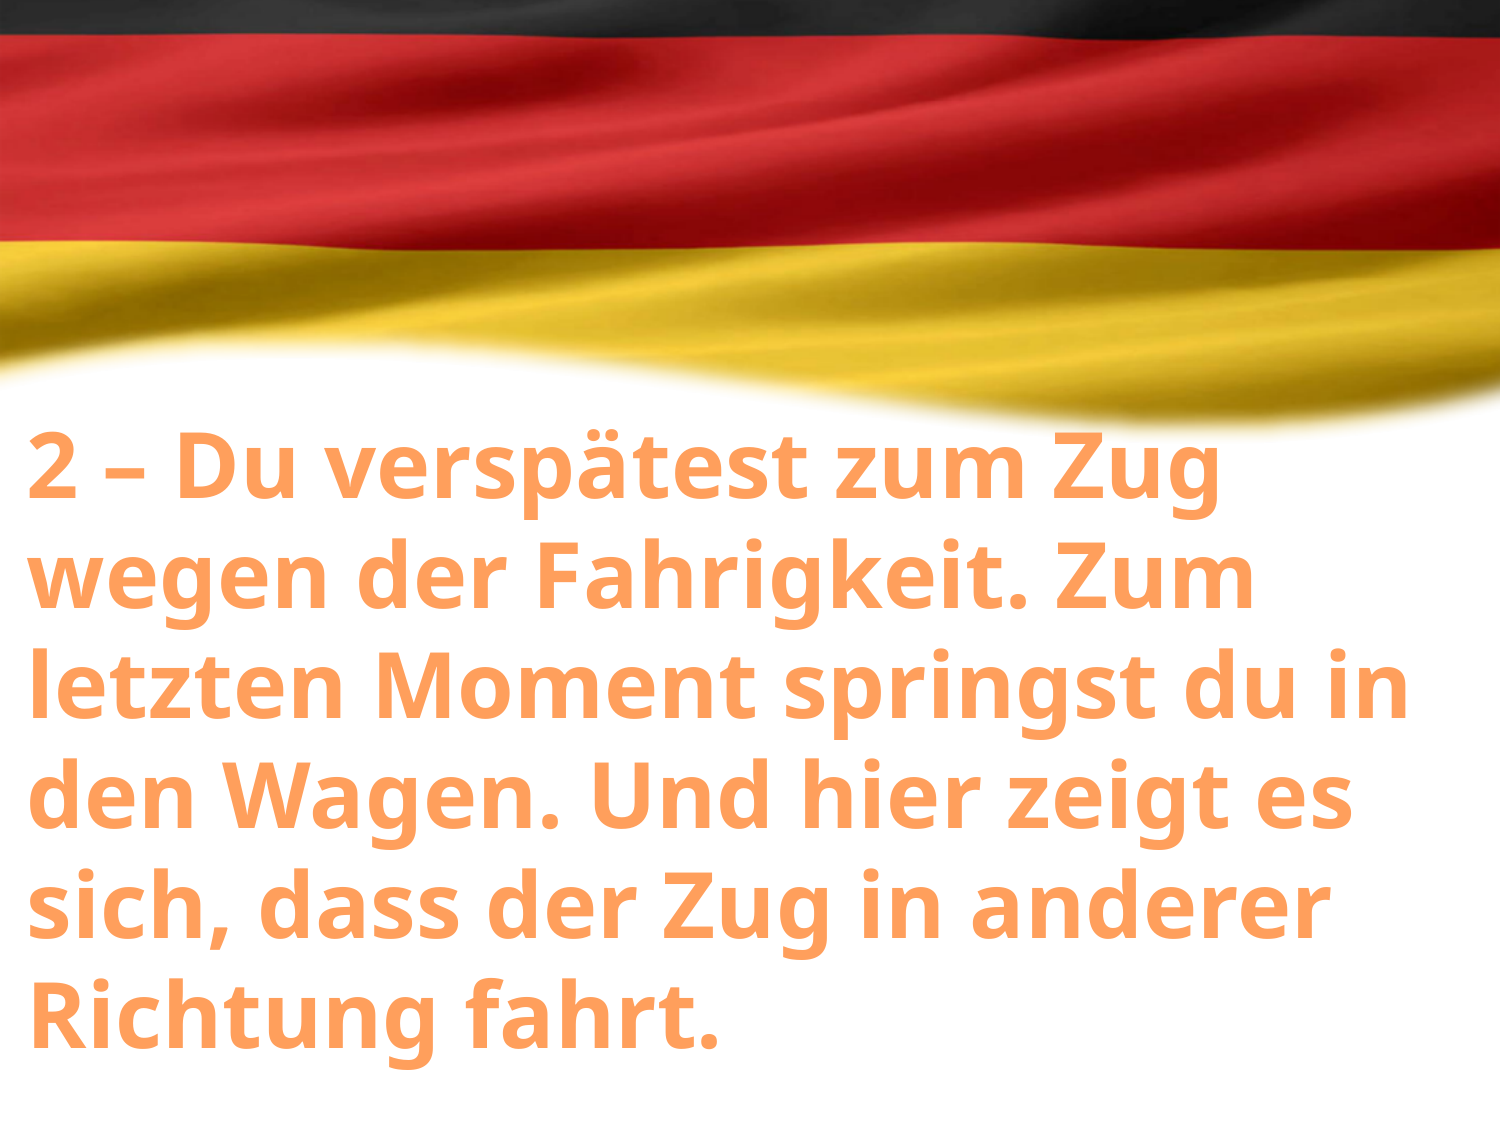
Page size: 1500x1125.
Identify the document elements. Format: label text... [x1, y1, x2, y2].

text_box 2 – Du verspätest zum Zug wegen der Fahrigkeit. Zum letzten Moment springst du in den Wagen. Und hier zeigt es sich, dass der Zug in anderer Richtung fahrt. [11, 399, 1500, 1125]
text_box [0, 0, 1500, 399]
